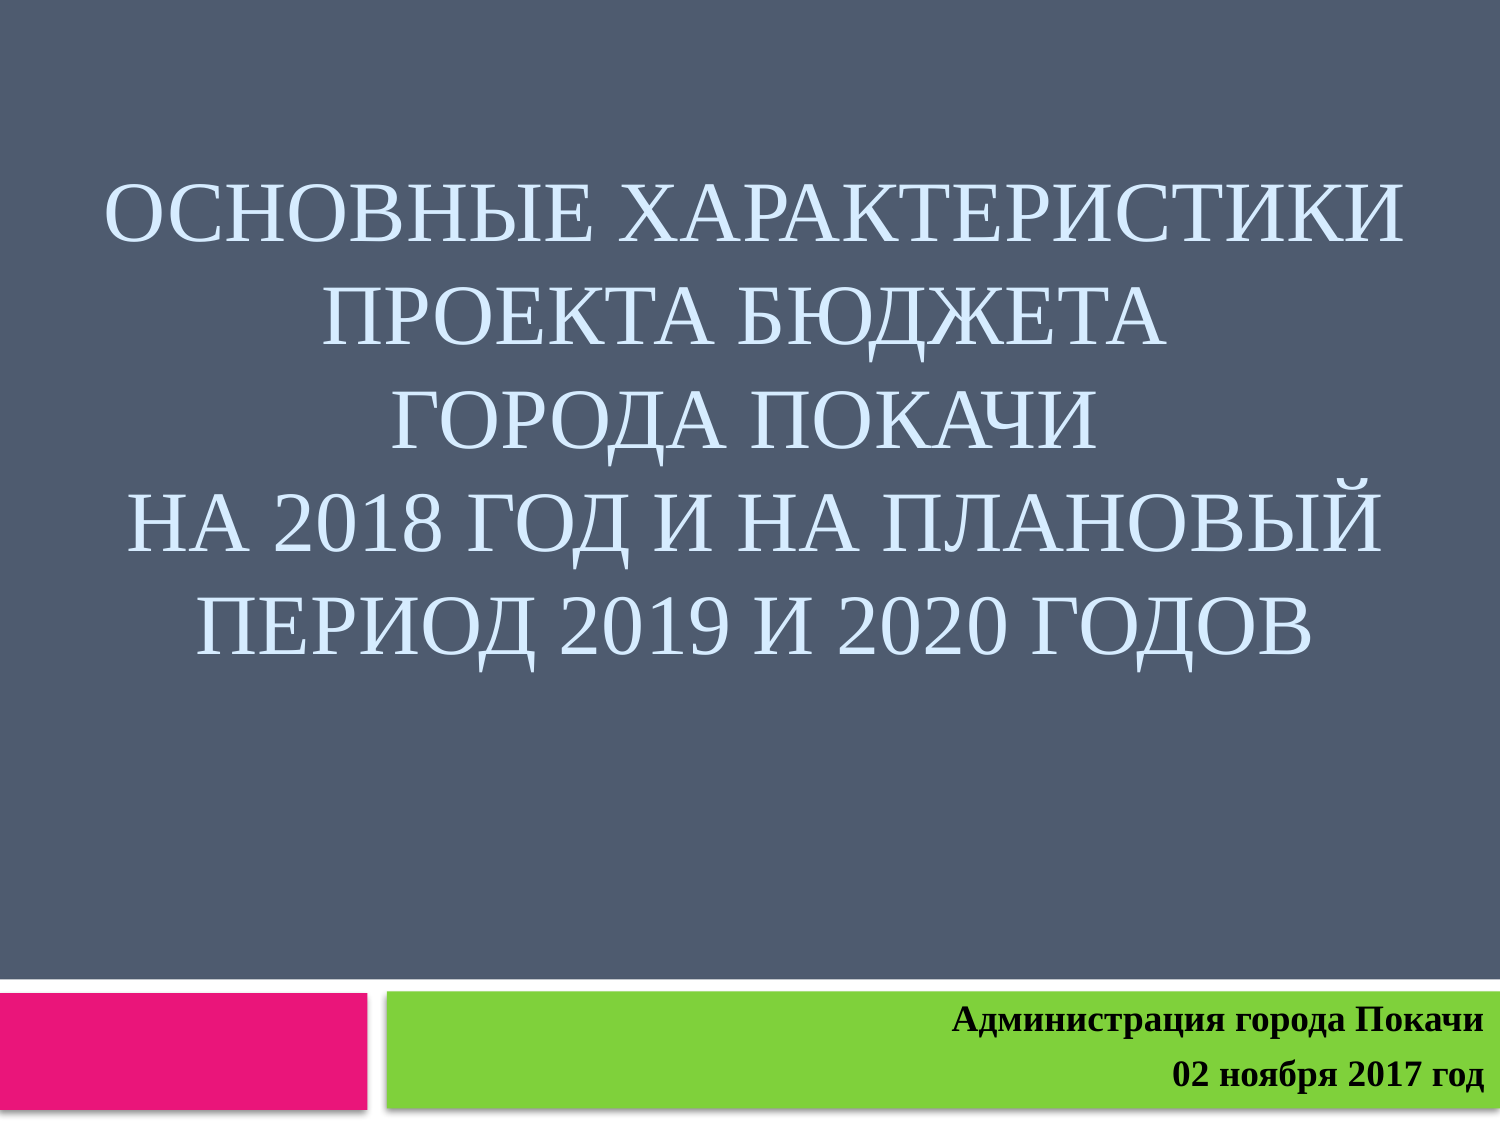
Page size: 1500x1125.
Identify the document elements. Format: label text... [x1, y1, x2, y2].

title Основные характеристики проекта бюджета города Покачи на 2018 год и на плановый период 2019 и 2020 годов [58, 140, 1454, 680]
subtitle Администрация города Покачи 02 ноября 2017 год [867, 984, 1500, 1102]
